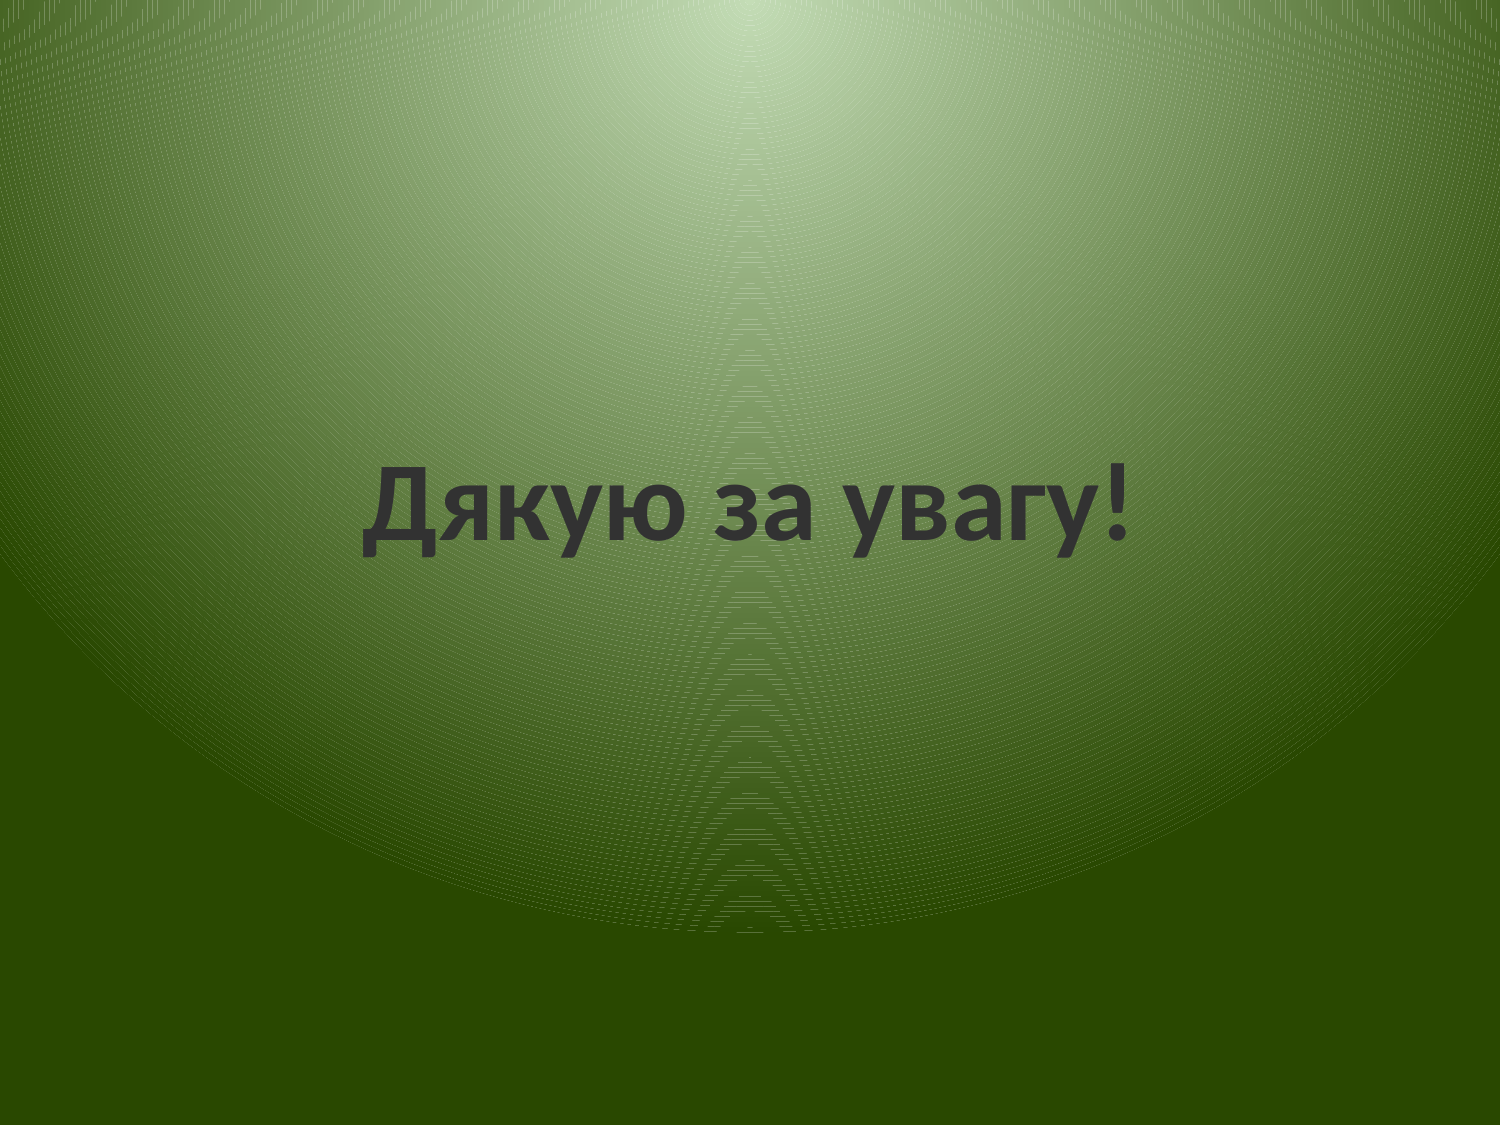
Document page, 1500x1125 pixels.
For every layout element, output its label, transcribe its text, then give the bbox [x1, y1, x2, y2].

list Дякую за увагу! [75, 420, 1425, 1005]
